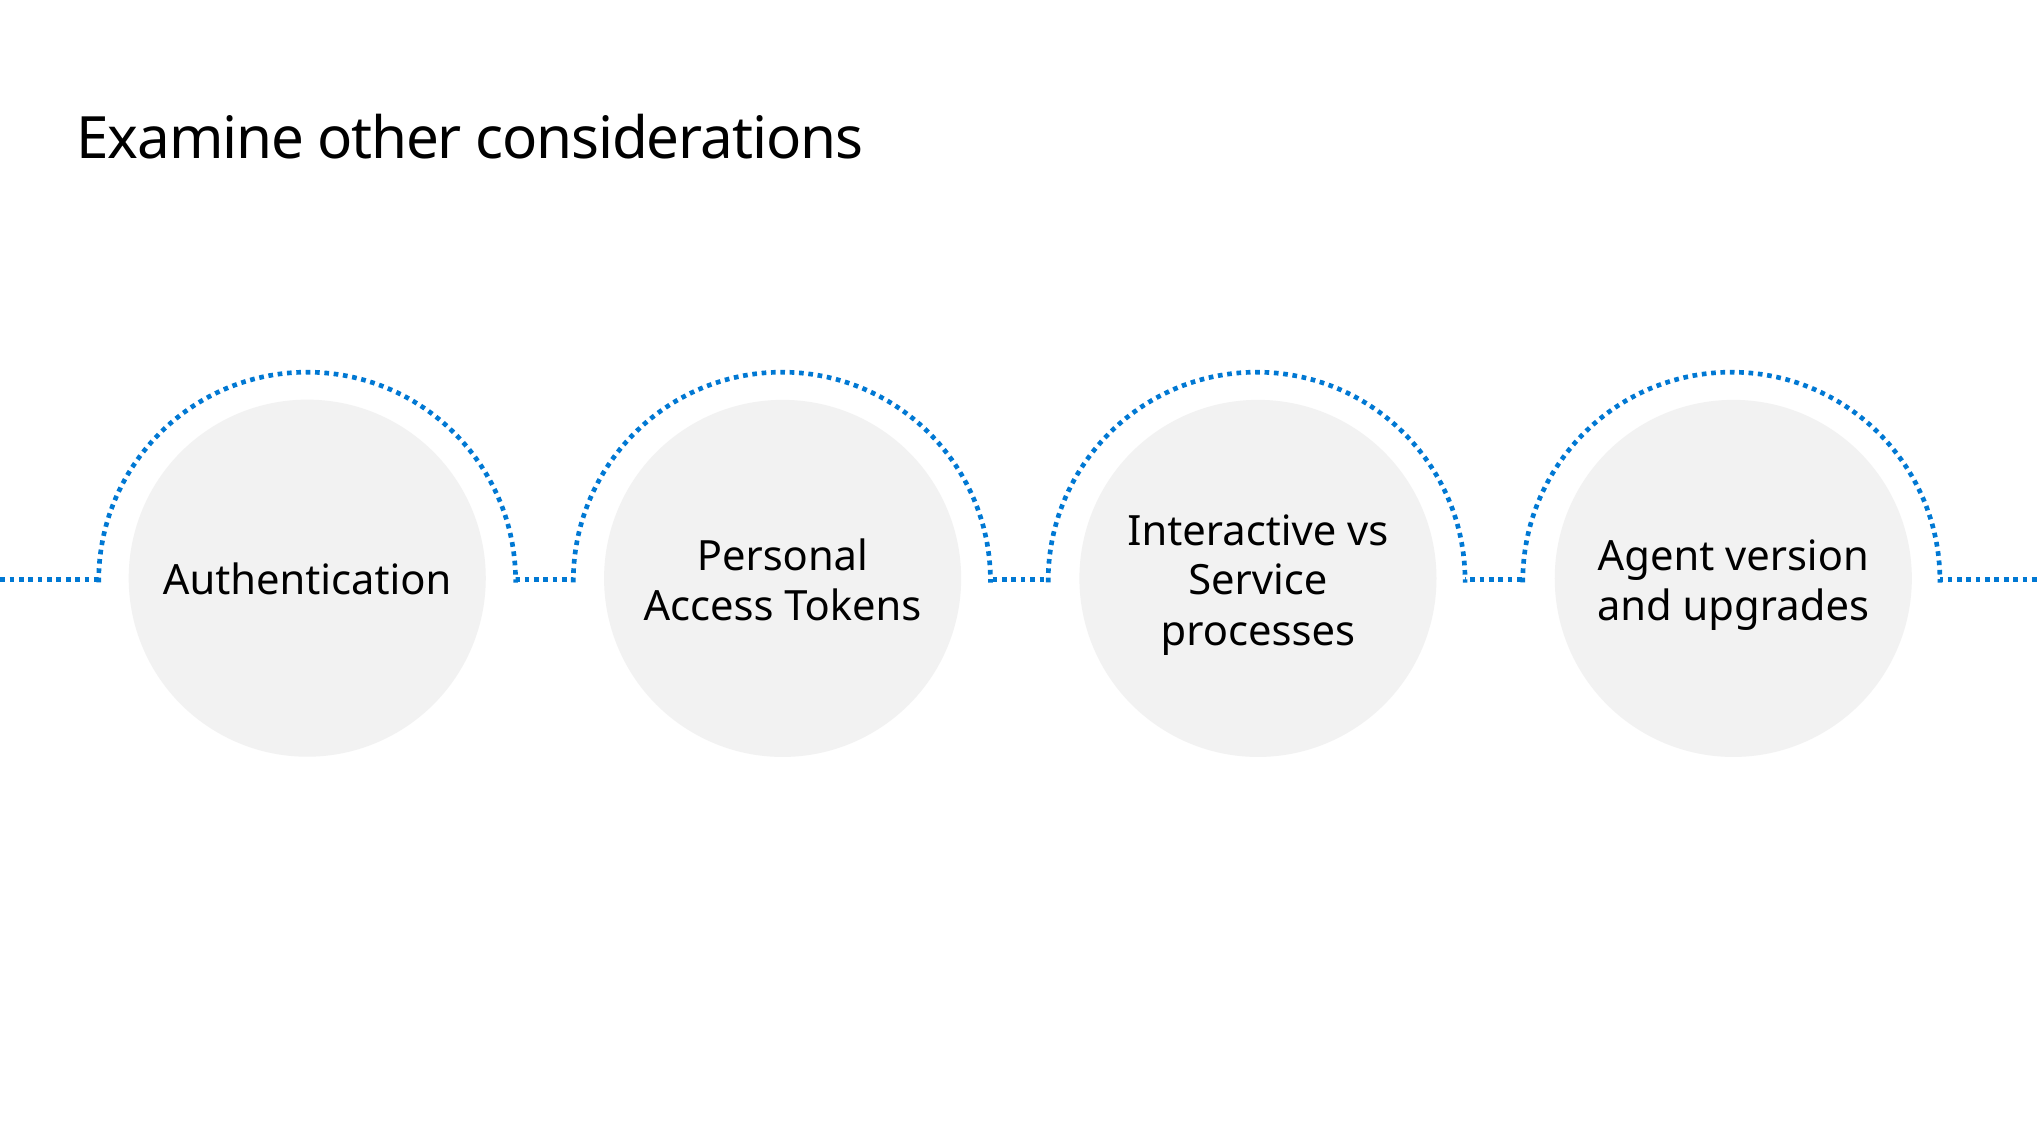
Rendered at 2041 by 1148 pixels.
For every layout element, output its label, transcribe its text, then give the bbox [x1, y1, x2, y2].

title Examine other considerations [76, 103, 1969, 172]
text_box Interactive vs Service processes [1078, 584, 1438, 758]
text_box Agent version and upgrades [1554, 584, 1913, 758]
text_box Personal Access Tokens [603, 584, 962, 758]
text_box Authentication [128, 584, 487, 758]
picture [0, 369, 2041, 584]
